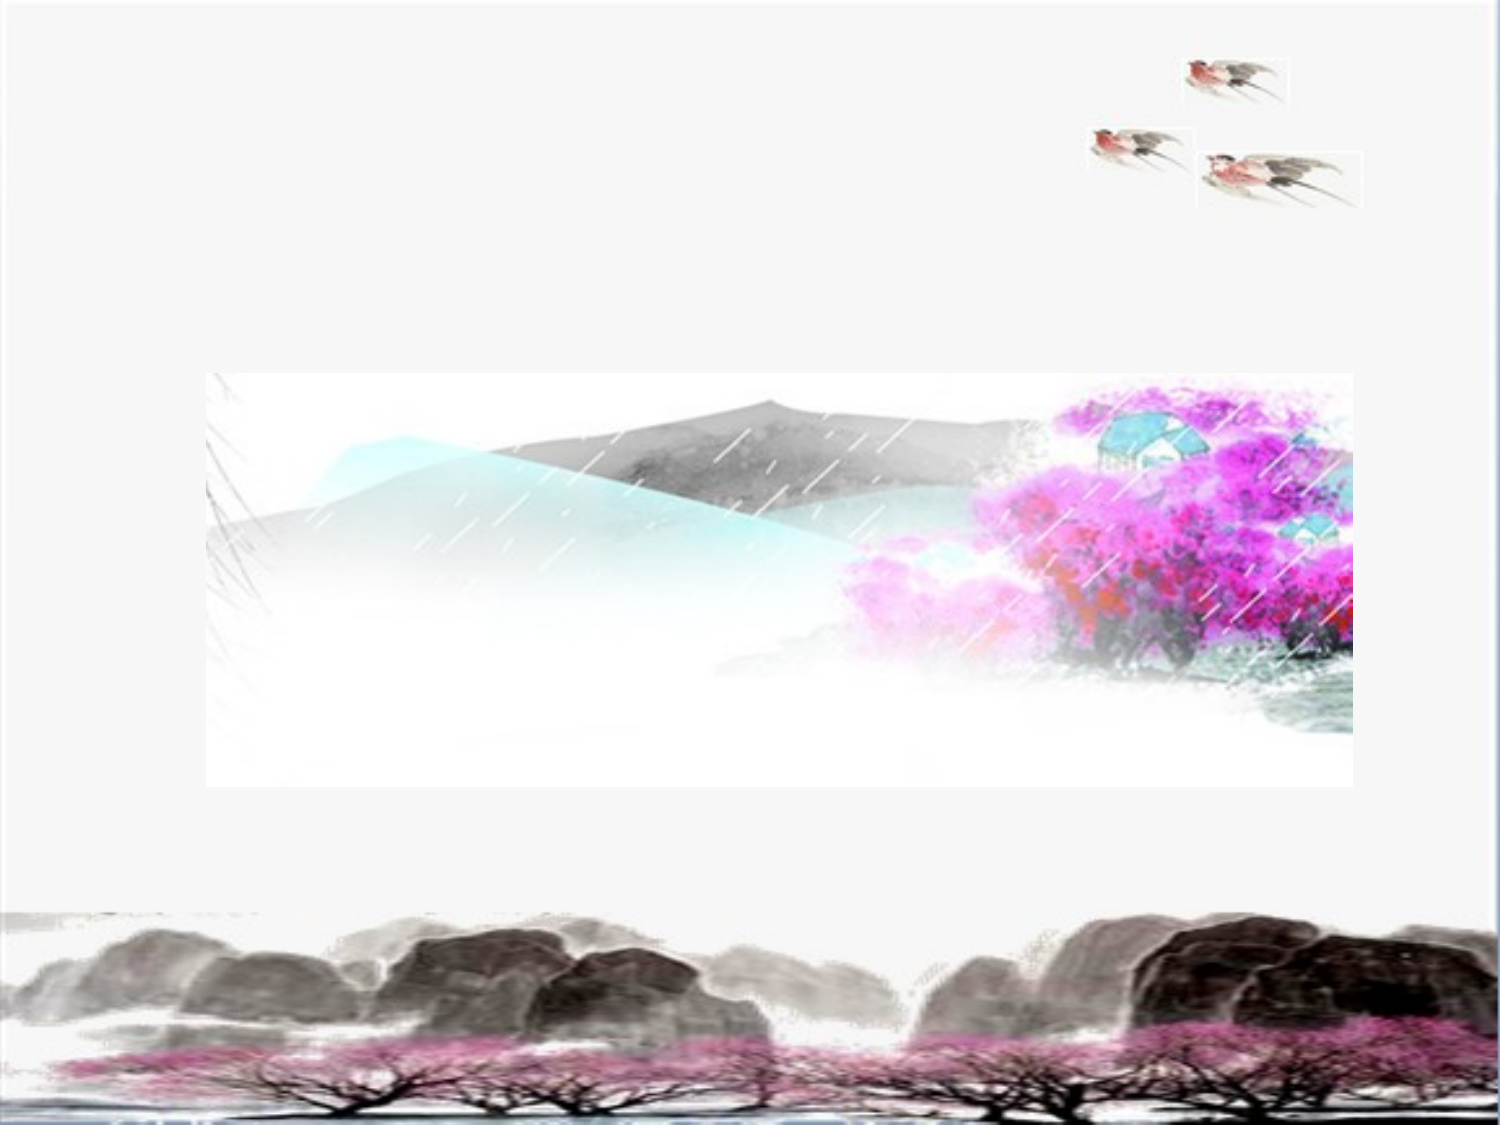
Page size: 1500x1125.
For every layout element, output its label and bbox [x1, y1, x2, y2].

list [206, 373, 1353, 788]
picture [0, 0, 1500, 1125]
